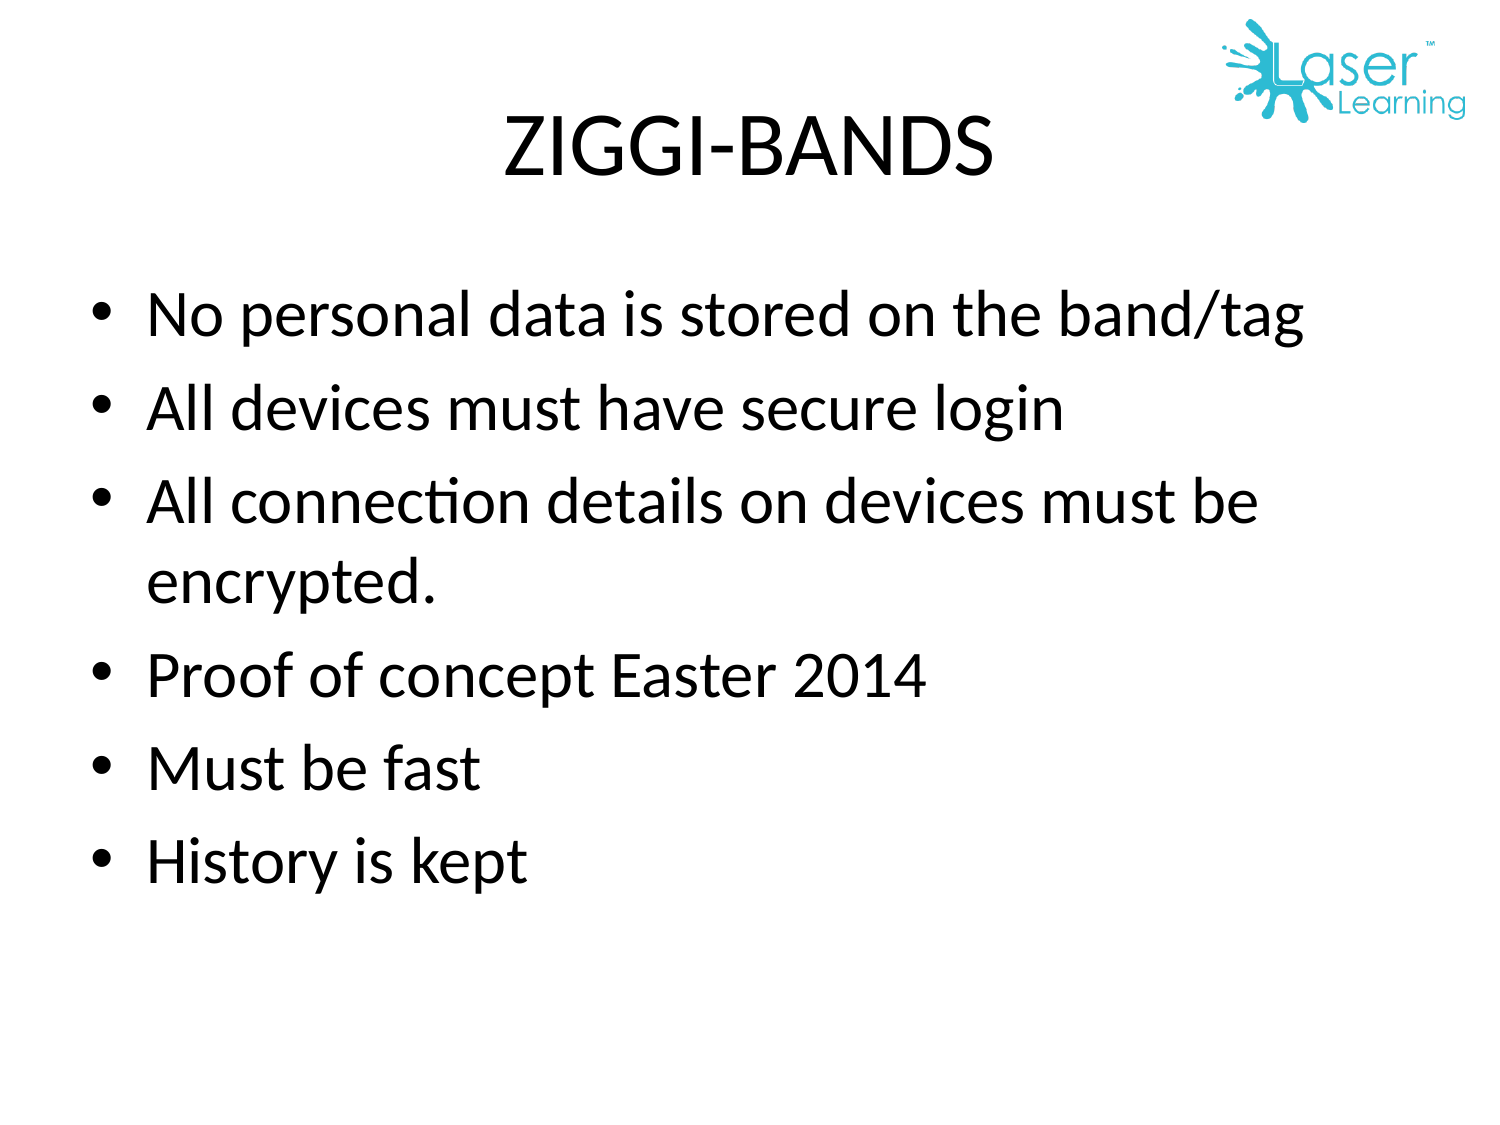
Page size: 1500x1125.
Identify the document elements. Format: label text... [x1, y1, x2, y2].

title ZIGGI-BANDS [75, 45, 1425, 233]
list No personal data is stored on the band/tag All devices must have secure login All connection details on devices must be encrypted. Proof of concept Easter 2014 Must be fast History is kept [75, 262, 1425, 1005]
picture [1222, 19, 1465, 123]
